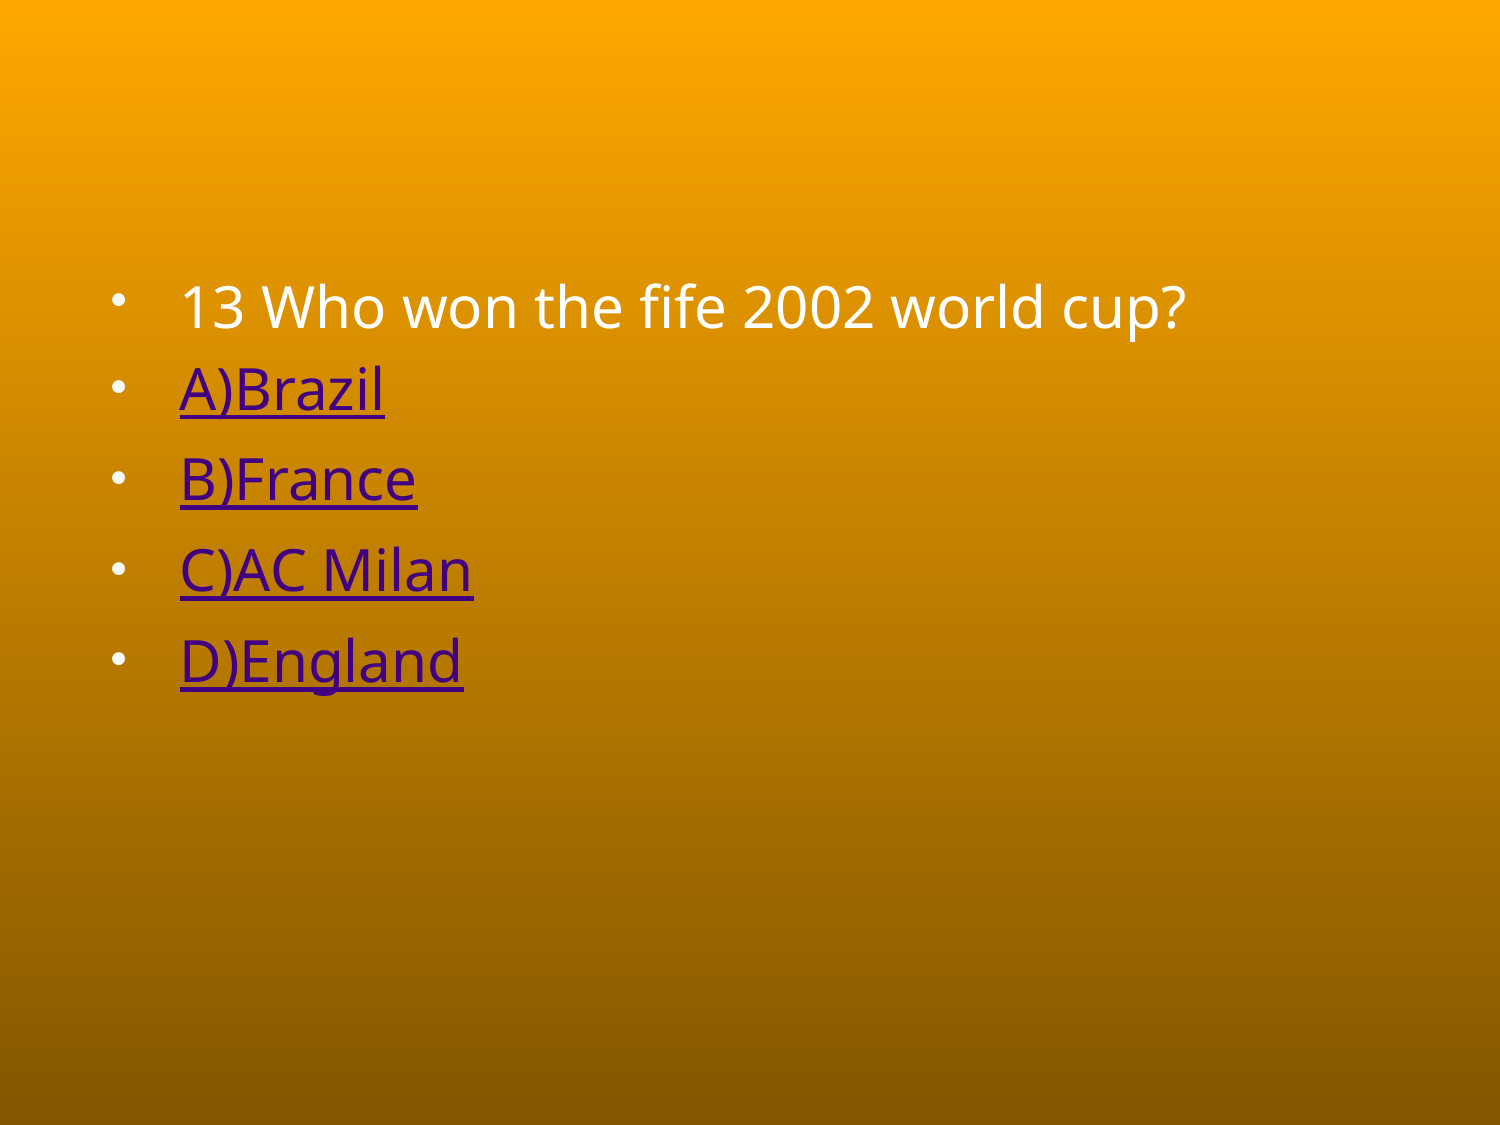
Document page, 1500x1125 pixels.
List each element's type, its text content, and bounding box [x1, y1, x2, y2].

list 13 Who won the fife 2002 world cup? A)Brazil B)France C)AC Milan D)England [75, 262, 1425, 1035]
